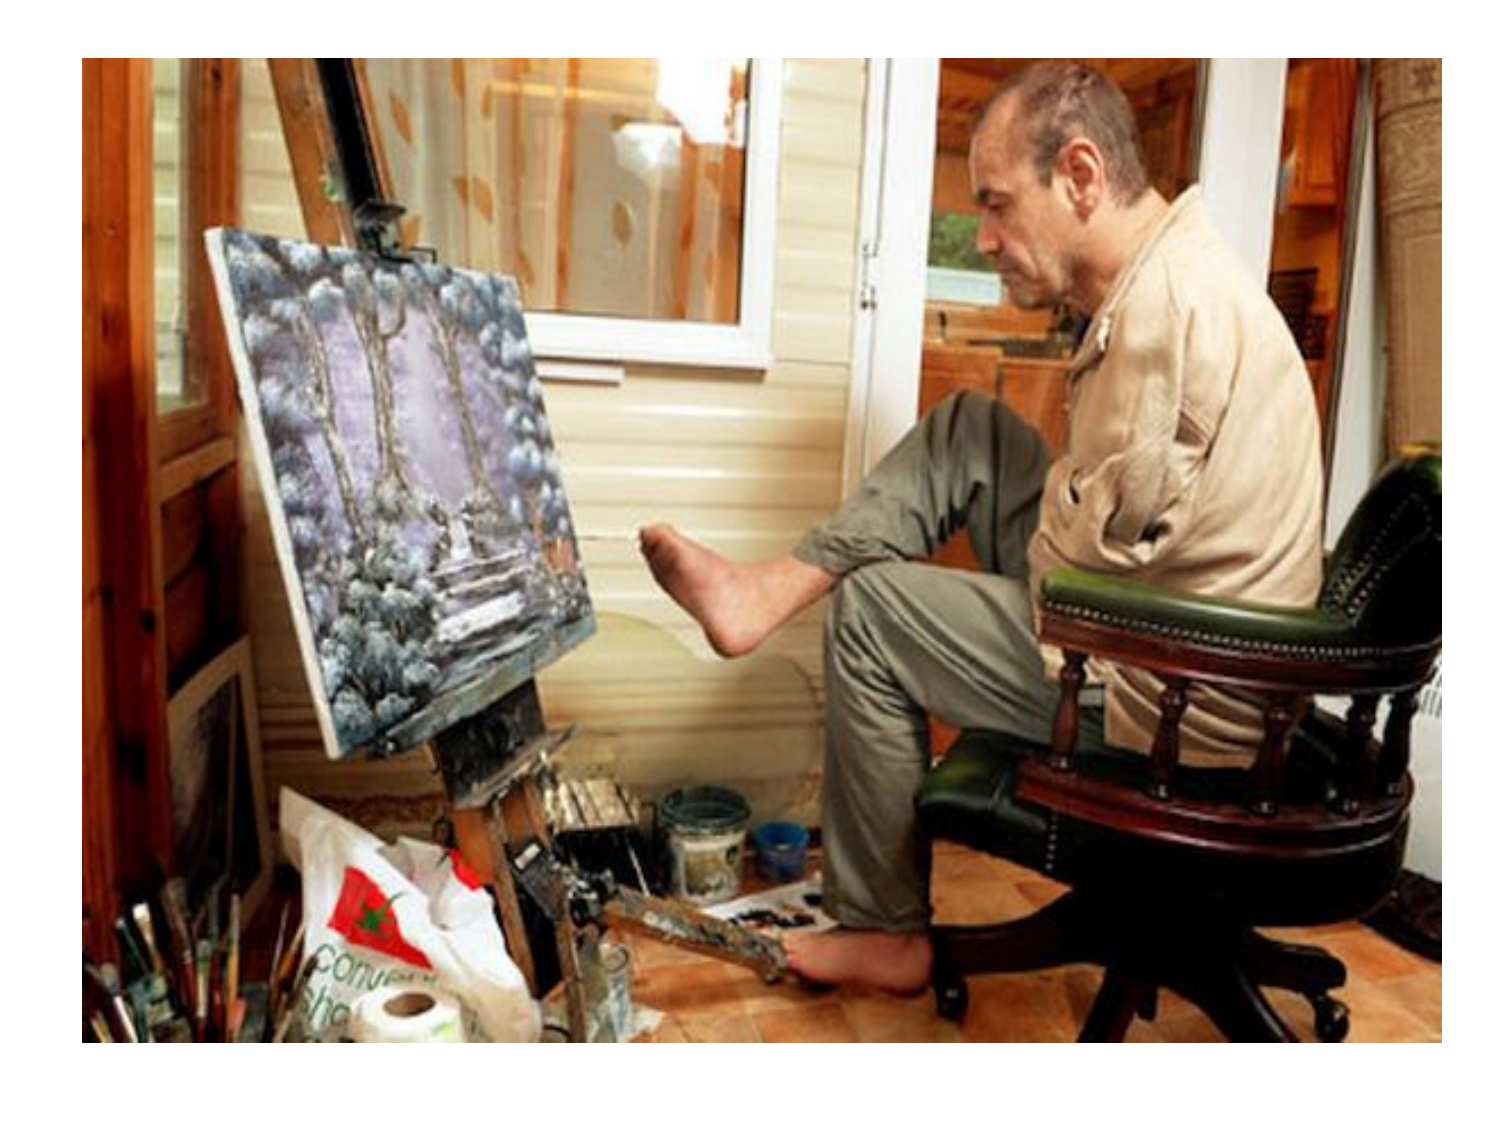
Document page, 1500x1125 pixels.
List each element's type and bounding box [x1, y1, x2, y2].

picture [81, 58, 1442, 1044]
